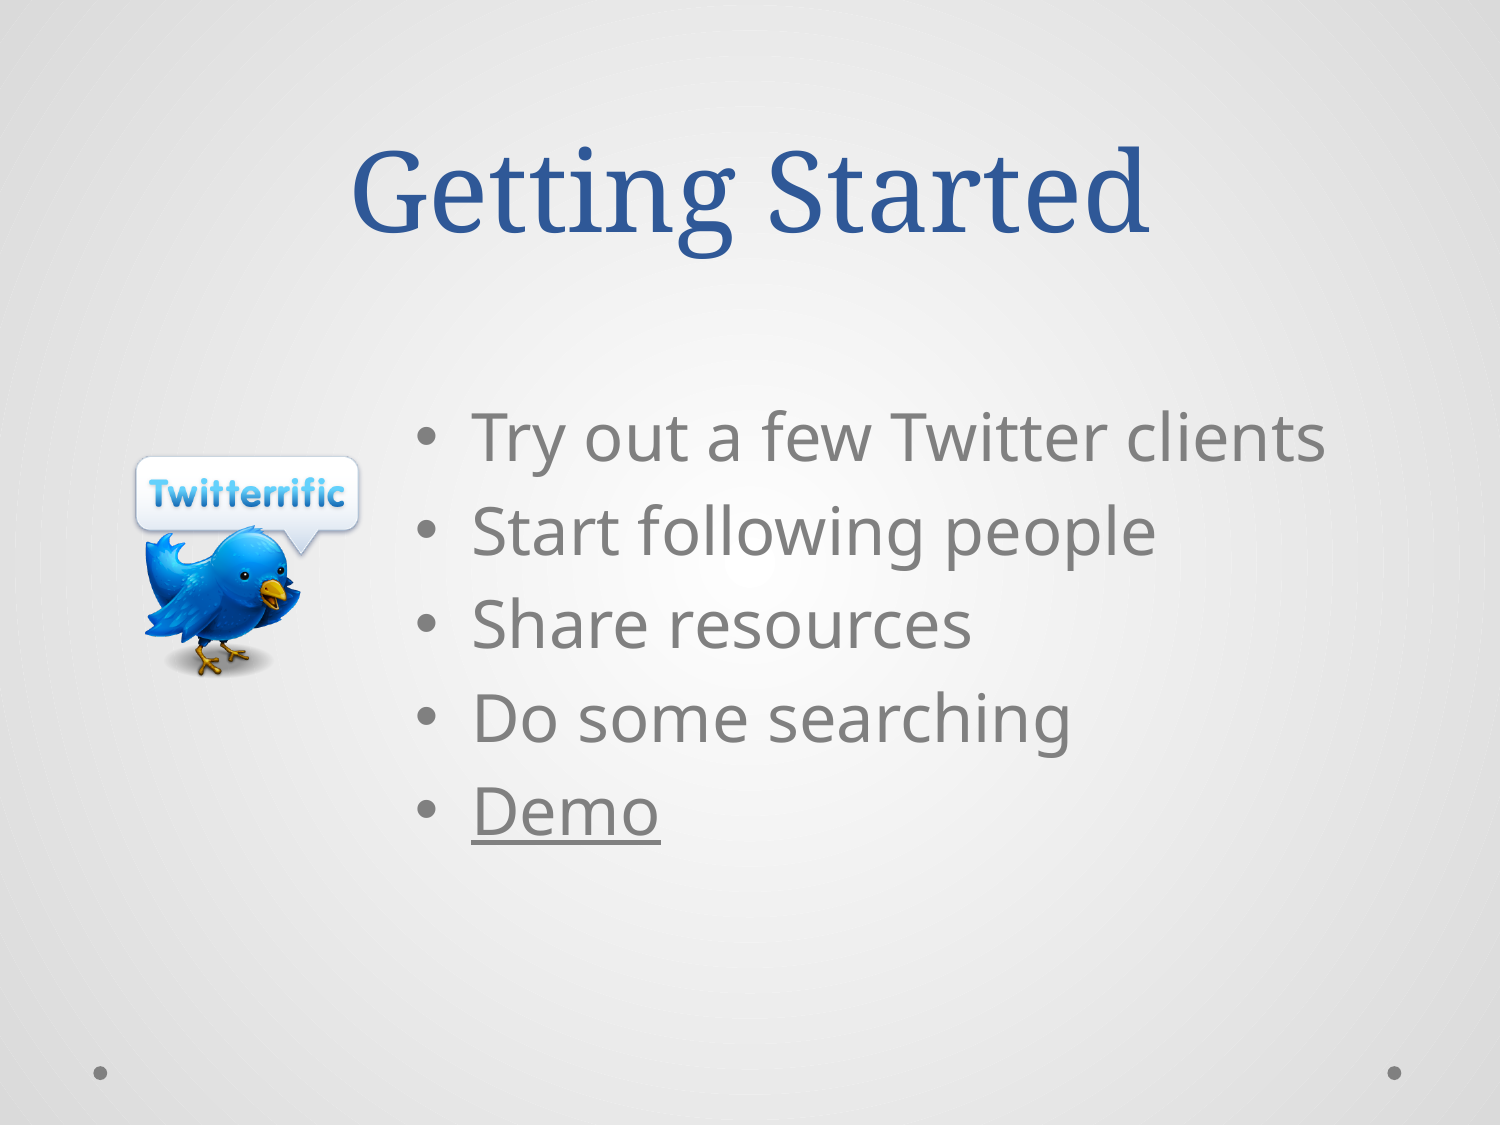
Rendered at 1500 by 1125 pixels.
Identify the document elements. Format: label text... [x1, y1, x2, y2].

list Try out a few Twitter clients Start following people Share resources Do some searching Demo [399, 387, 1425, 1005]
picture [128, 449, 367, 688]
title Getting Started [75, 0, 1425, 263]
